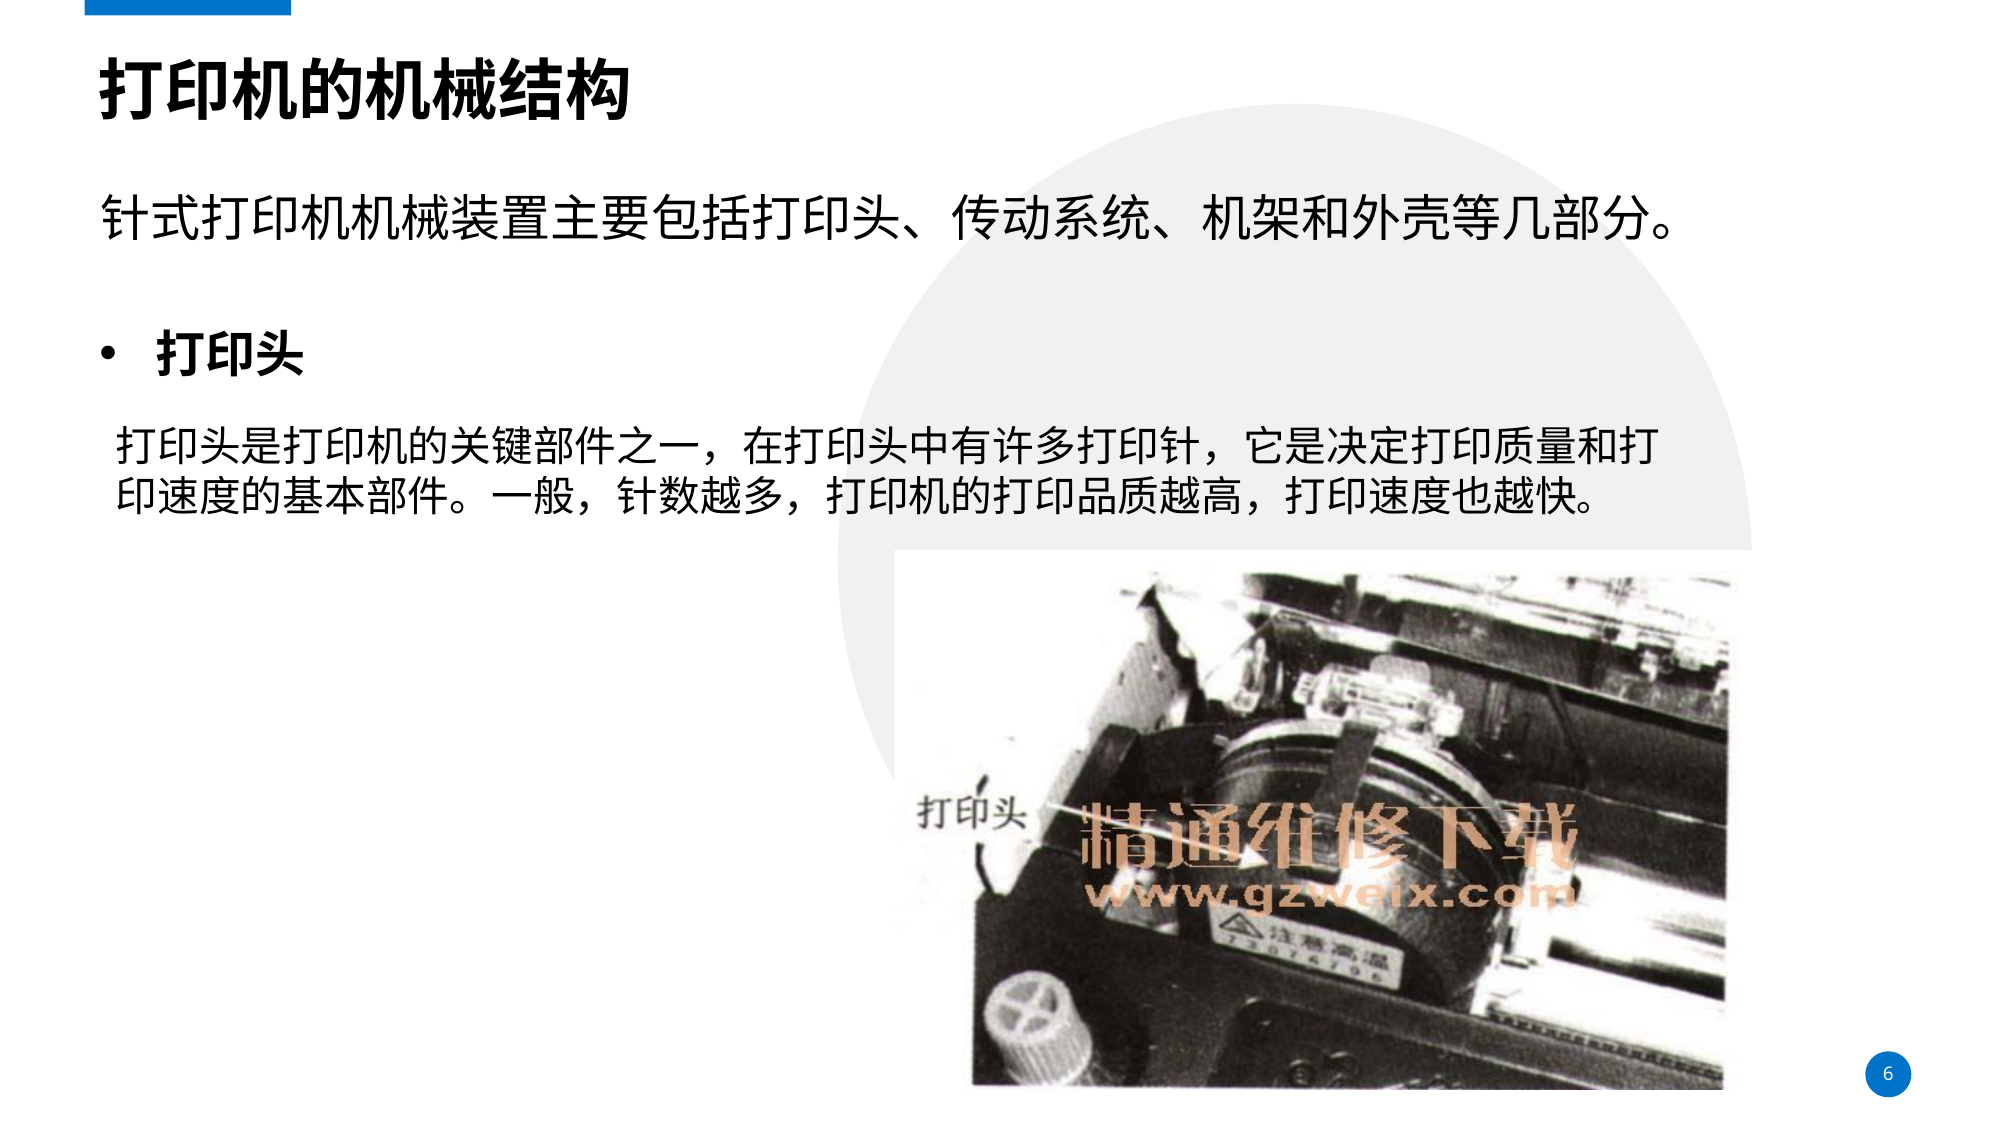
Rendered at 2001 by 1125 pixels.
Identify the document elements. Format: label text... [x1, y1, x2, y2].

list 针式打印机机械装置主要包括打印头、传动系统、机架和外壳等几部分。 [100, 156, 1829, 304]
picture [894, 550, 1766, 1090]
text_box [394, 375, 2000, 450]
title 打印机的机械结构 [97, 108, 908, 230]
text_box 打印头 [84, 314, 1537, 390]
text_box 打印头是打印机的关键部件之一，在打印头中有许多打印针，它是决定打印质量和打印速度的基本部件。一般，针数越多，打印机的打印品质越高，打印速度也越快。 [100, 412, 1715, 528]
slide_number 6 [1864, 1059, 1913, 1090]
